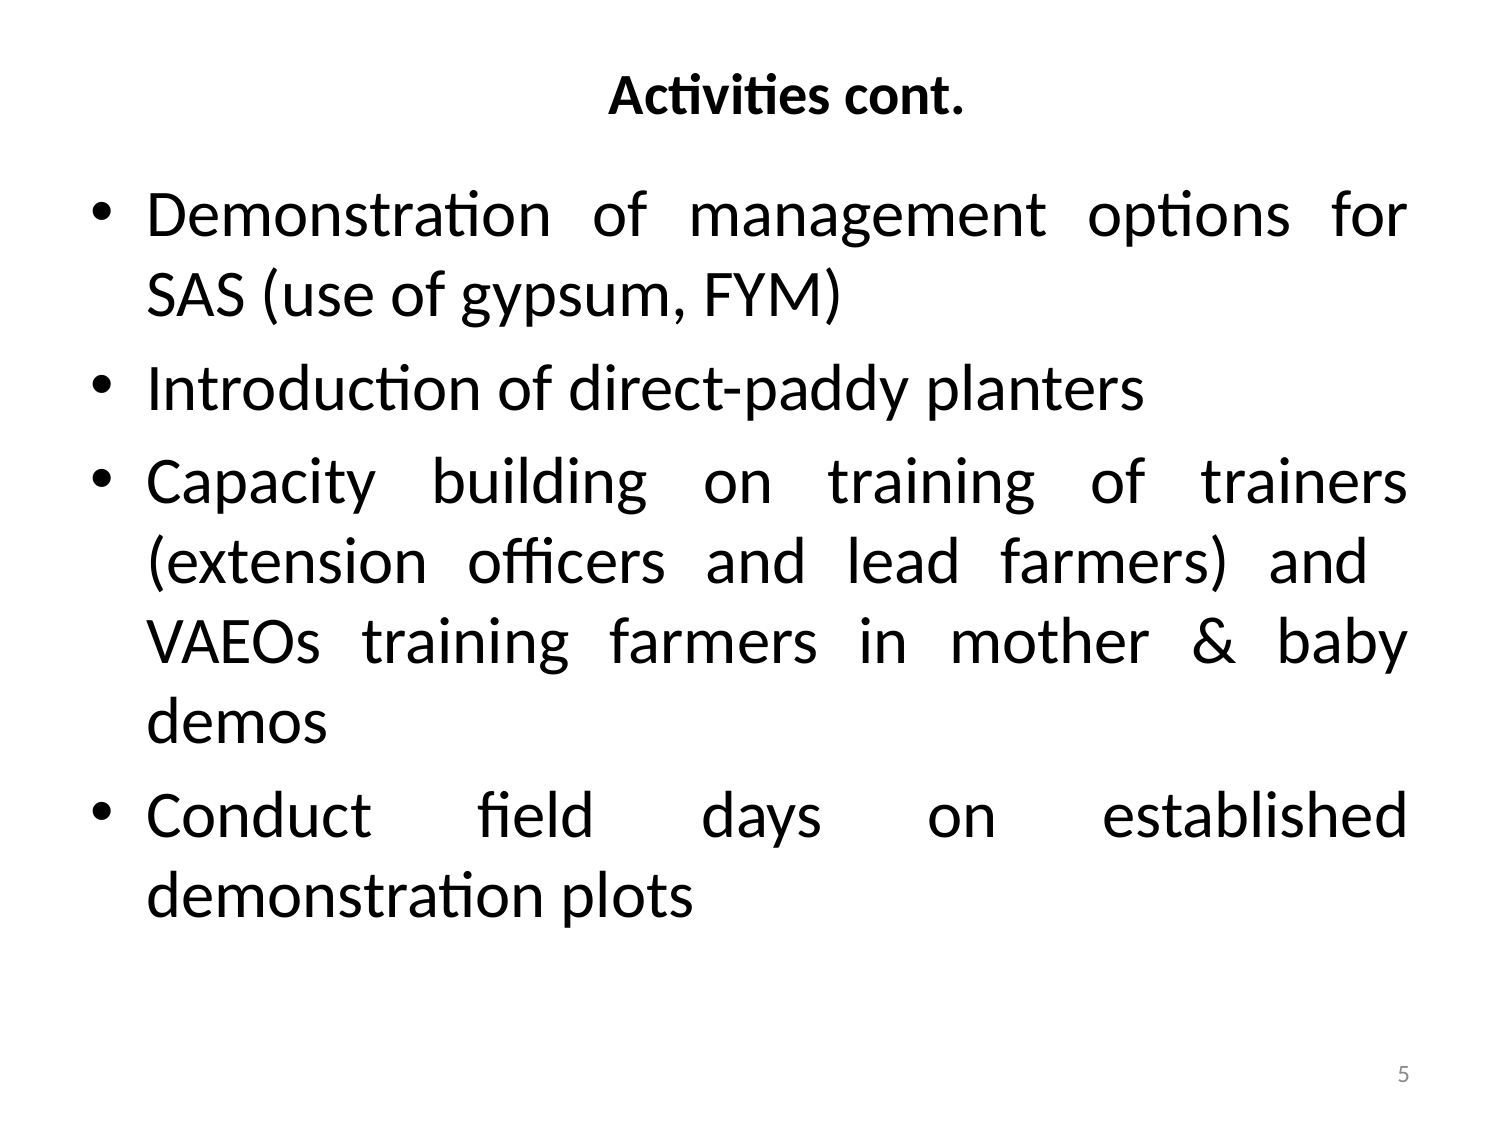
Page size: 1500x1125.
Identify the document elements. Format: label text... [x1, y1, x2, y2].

list Demonstration of management options for SAS (use of gypsum, FYM) Introduction of direct-paddy planters Capacity building on training of trainers (extension officers and lead farmers) and VAEOs training farmers in mother & baby demos Conduct field days on established demonstration plots [75, 162, 1425, 1005]
slide_number 5 [1074, 1042, 1425, 1103]
title Activities cont. [150, 45, 1425, 138]
